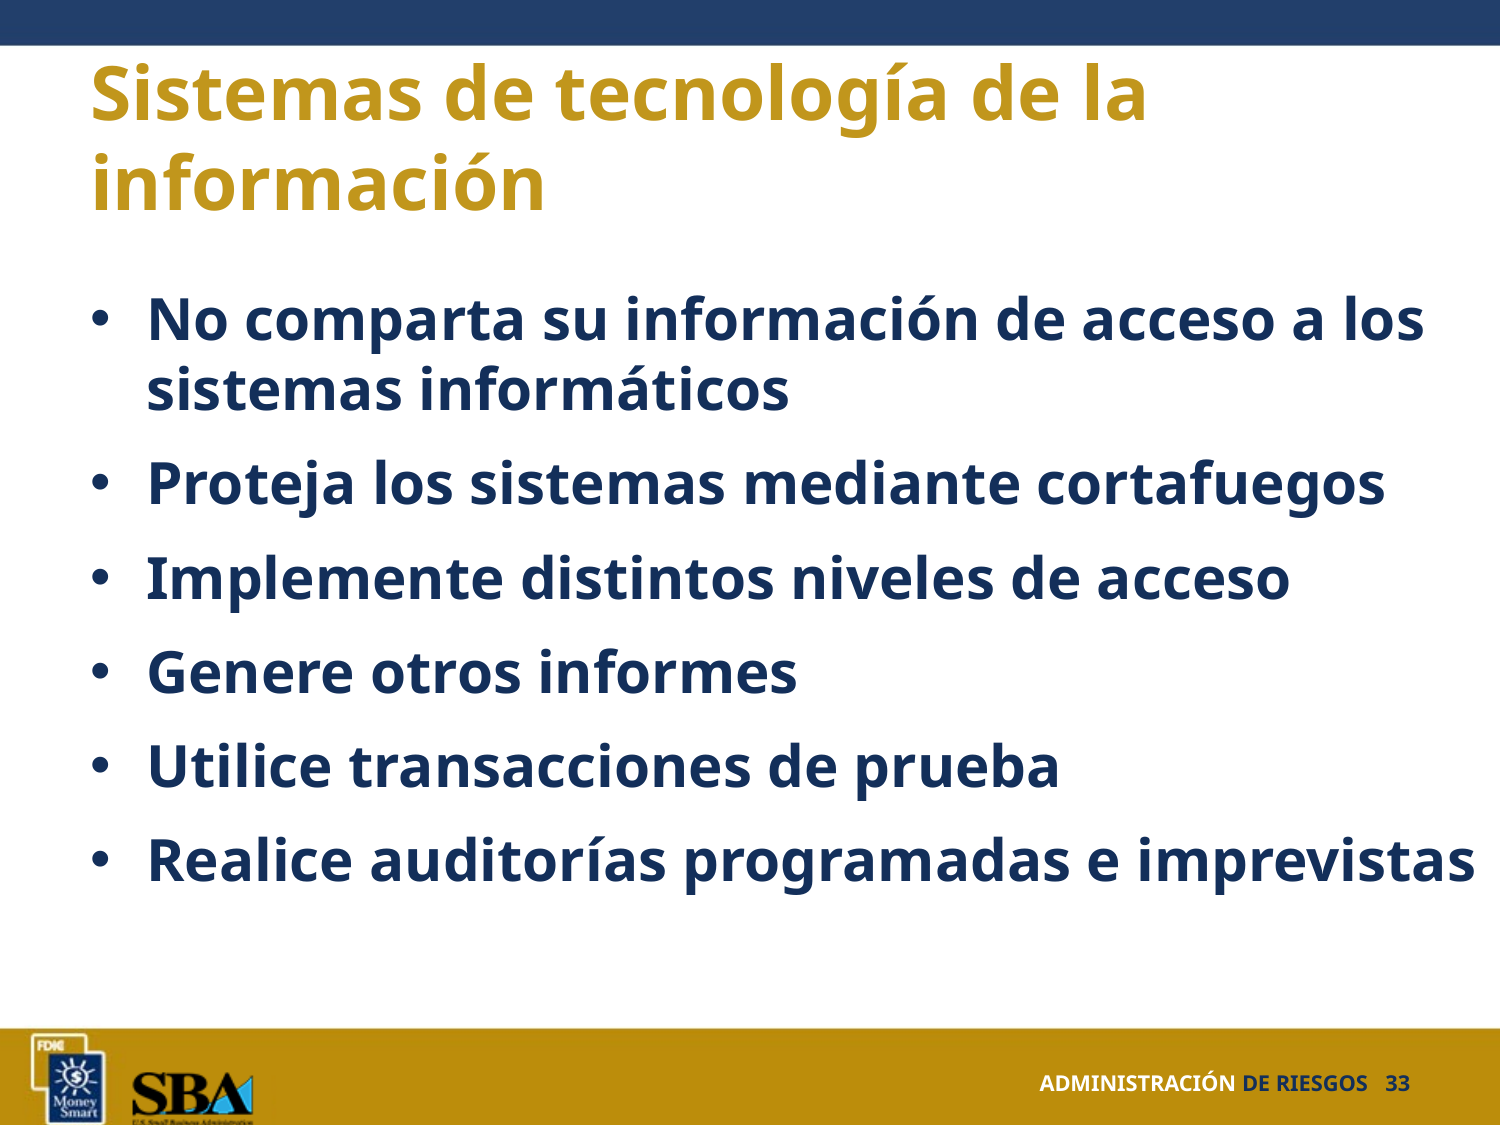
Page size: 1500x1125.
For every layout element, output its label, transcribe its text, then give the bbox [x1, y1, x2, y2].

list No comparta su información de acceso a los sistemas informáticos Proteja los sistemas mediante cortafuegos Implemente distintos niveles de acceso Genere otros informes Utilice transacciones de prueba Realice auditorías programadas e imprevistas [74, 274, 1500, 976]
title Sistemas de tecnología de la información [74, 37, 1500, 213]
picture [0, 0, 1500, 1125]
